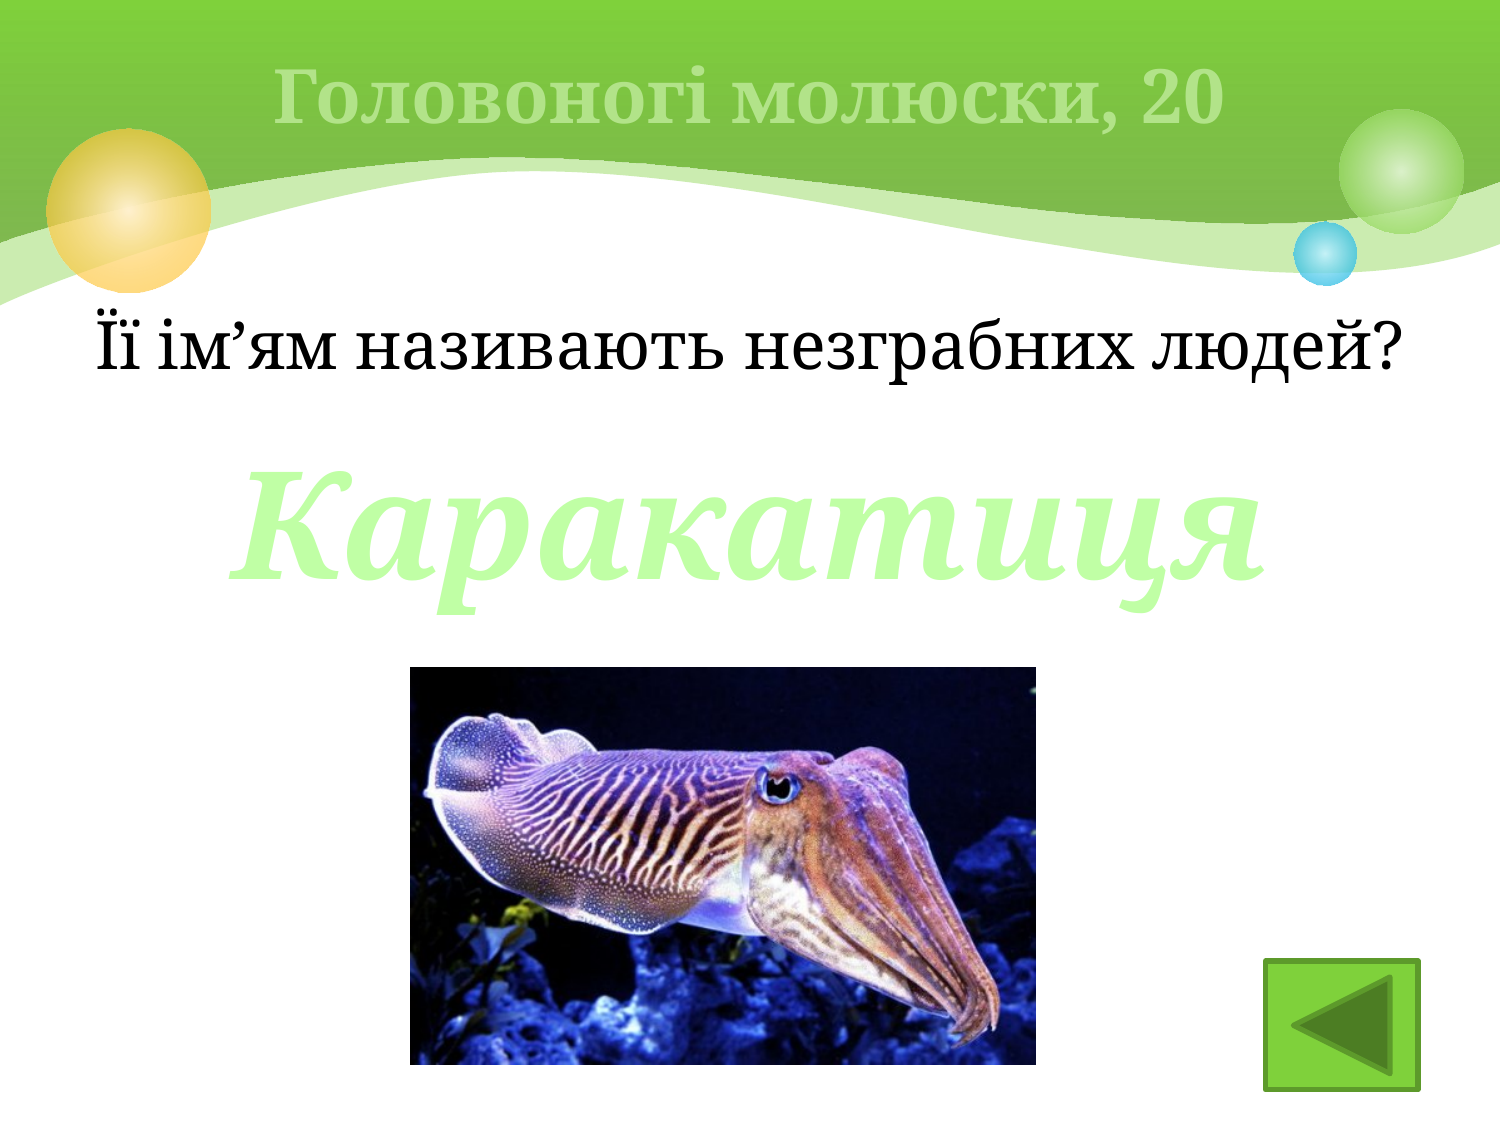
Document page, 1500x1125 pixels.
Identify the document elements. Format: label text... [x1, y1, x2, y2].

picture [409, 667, 1036, 1065]
title Головоногі молюски, 20 [75, 0, 1425, 188]
text_box [1263, 958, 1421, 1092]
list Її ім’ям називають незграбних людей? [75, 295, 1425, 1038]
text_box Каракатиця [175, 421, 1325, 617]
